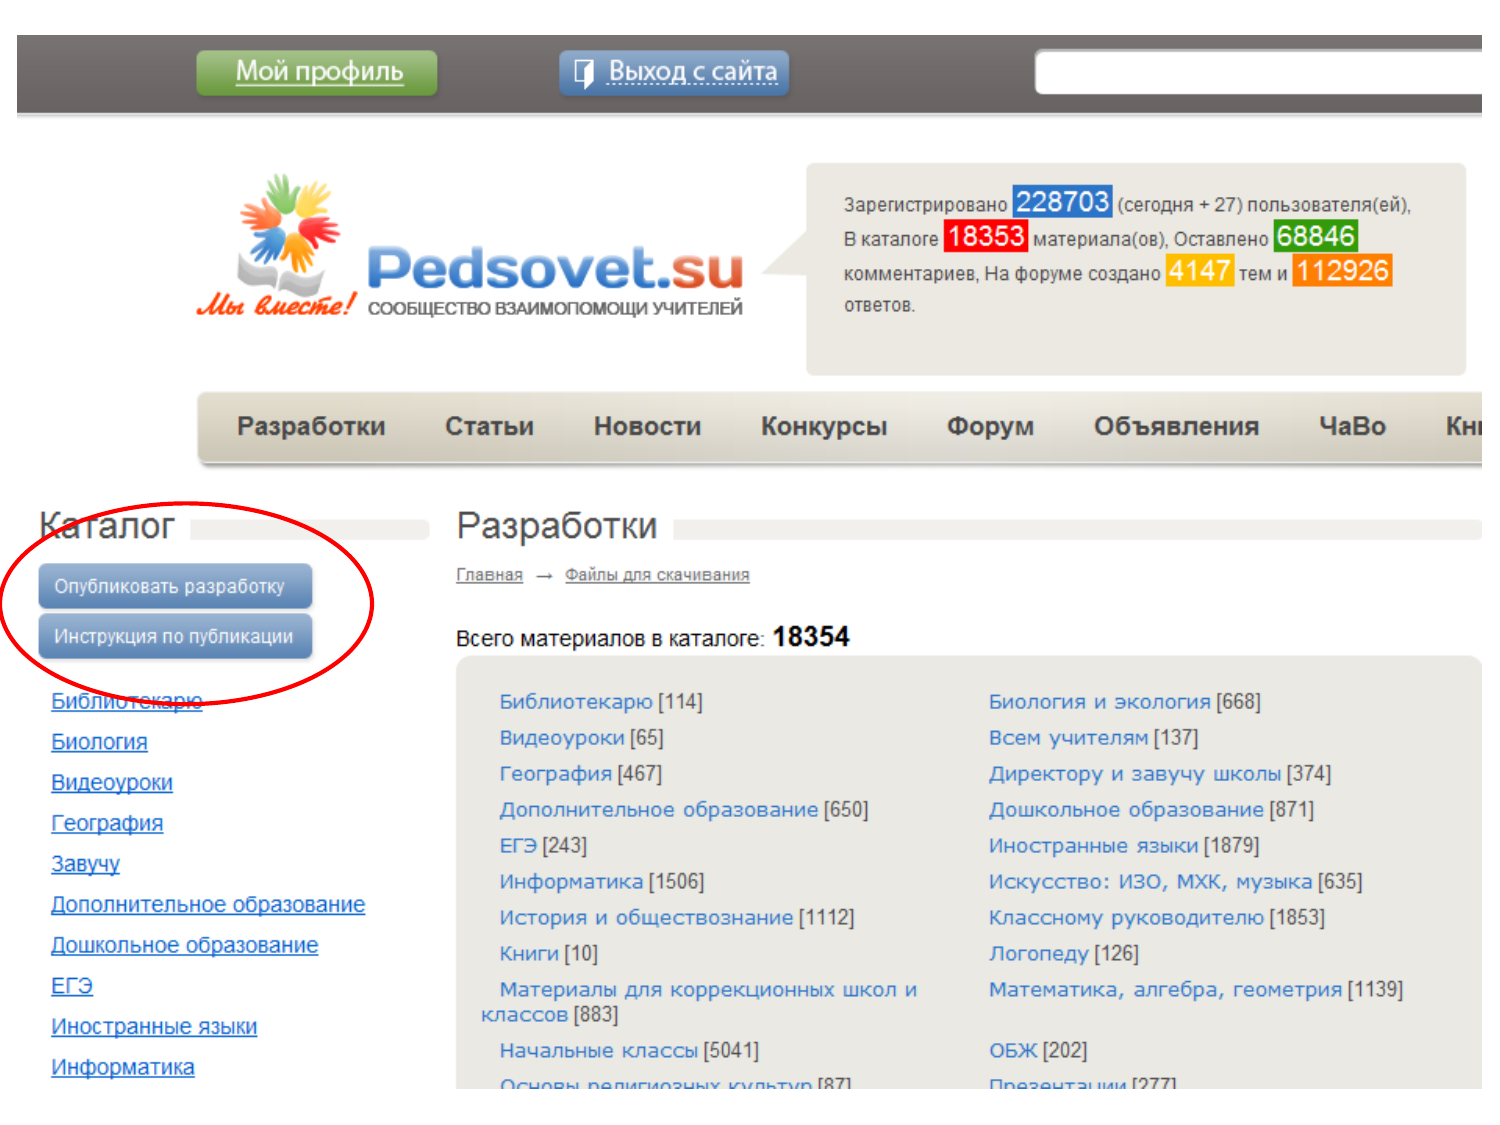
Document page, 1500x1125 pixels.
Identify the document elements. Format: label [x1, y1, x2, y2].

text_box [0, 564, 12, 643]
picture [17, 35, 1483, 1090]
